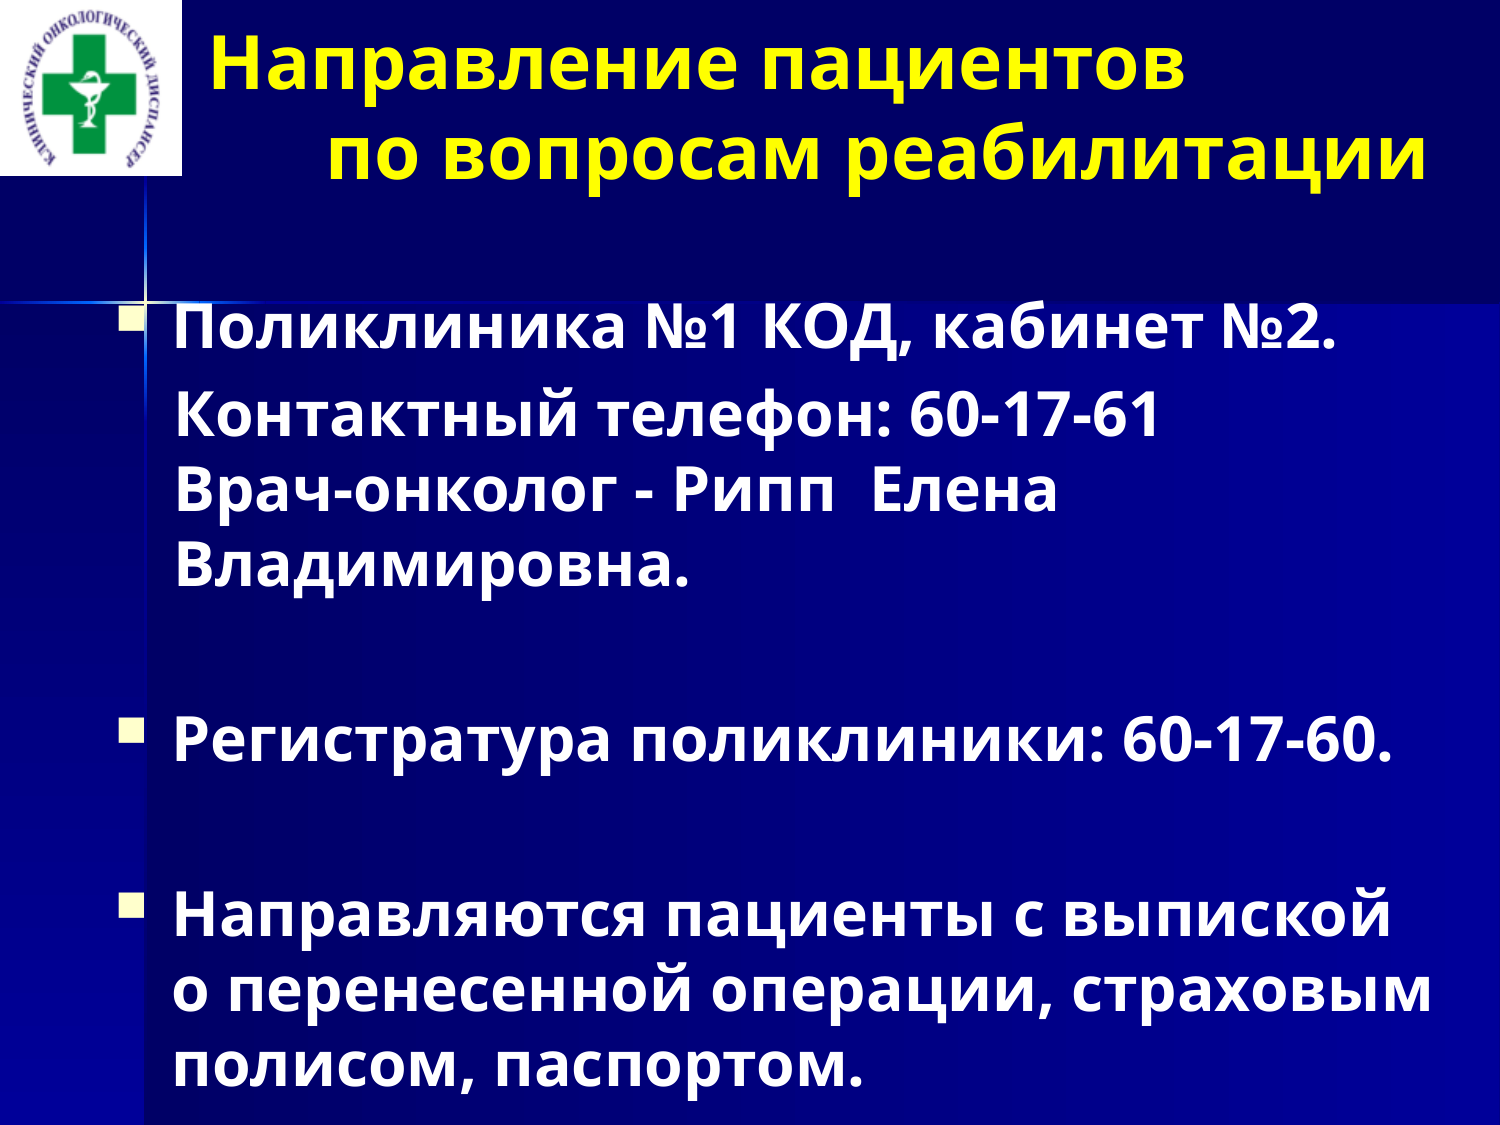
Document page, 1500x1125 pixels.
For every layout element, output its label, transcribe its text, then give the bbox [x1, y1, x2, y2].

list Поликлиника №1 КОД, кабинет №2. Контактный телефон: 60-17-61 Врач-онколог - Рипп Елена Владимировна. Регистратура поликлиники: 60-17-60. Направляются пациенты с выпиской о перенесенной операции, страховым полисом, паспортом. [100, 278, 1500, 965]
text_box Направление пациентов по вопросам реабилитации [188, 7, 1500, 204]
picture [0, 0, 182, 177]
